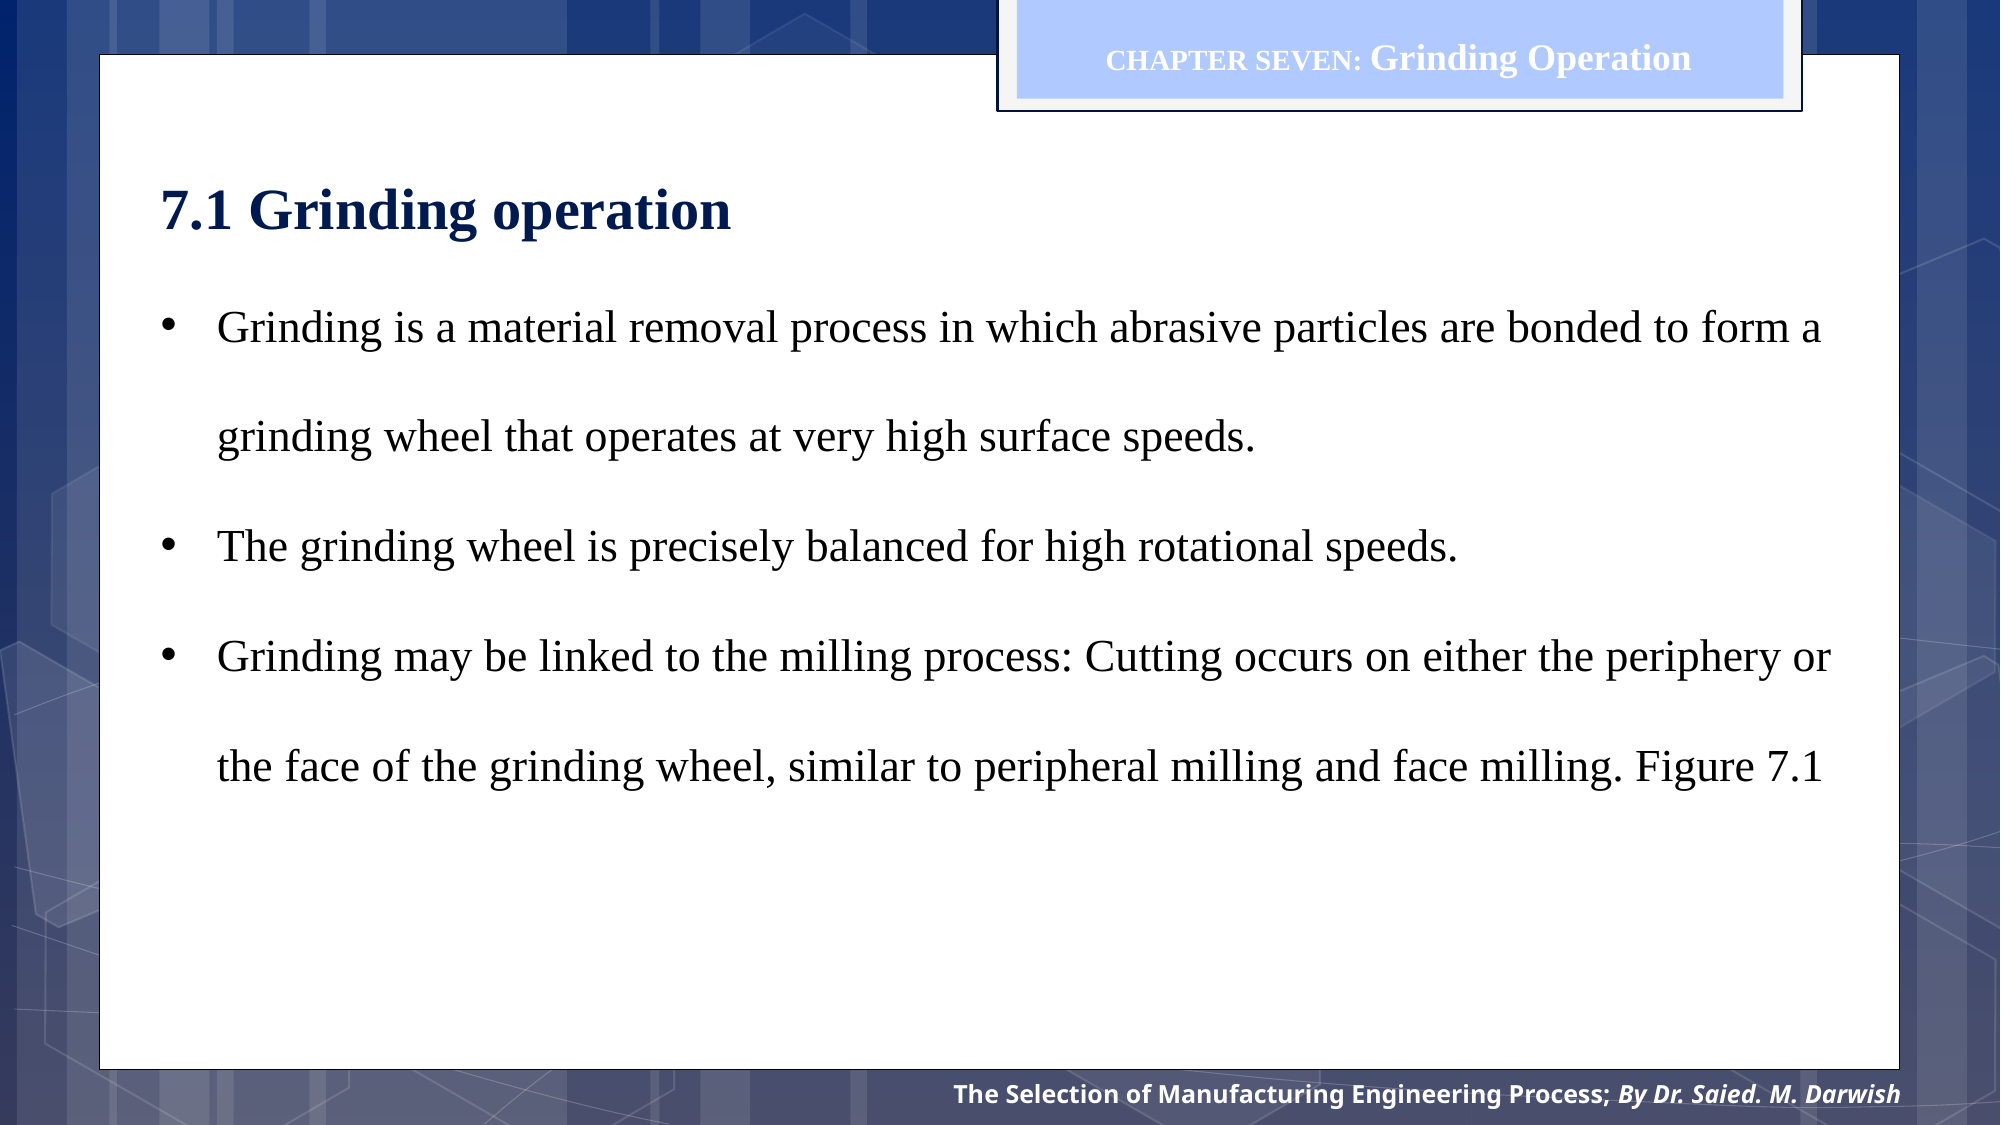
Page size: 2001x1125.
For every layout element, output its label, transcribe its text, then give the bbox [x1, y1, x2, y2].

text_box 7.1 Grinding operation Grinding is a material removal process in which abrasive particles are bonded to form a grinding wheel that operates at very high surface speeds. The grinding wheel is precisely balanced for high rotational speeds. Grinding may be linked to the milling process: Cutting occurs on either the periphery or the face of the grinding wheel, similar to peripheral milling and face milling. Figure 7.1 [145, 159, 1887, 799]
text_box CHAPTER SEVEN: Grinding Operation [940, 0, 1858, 86]
